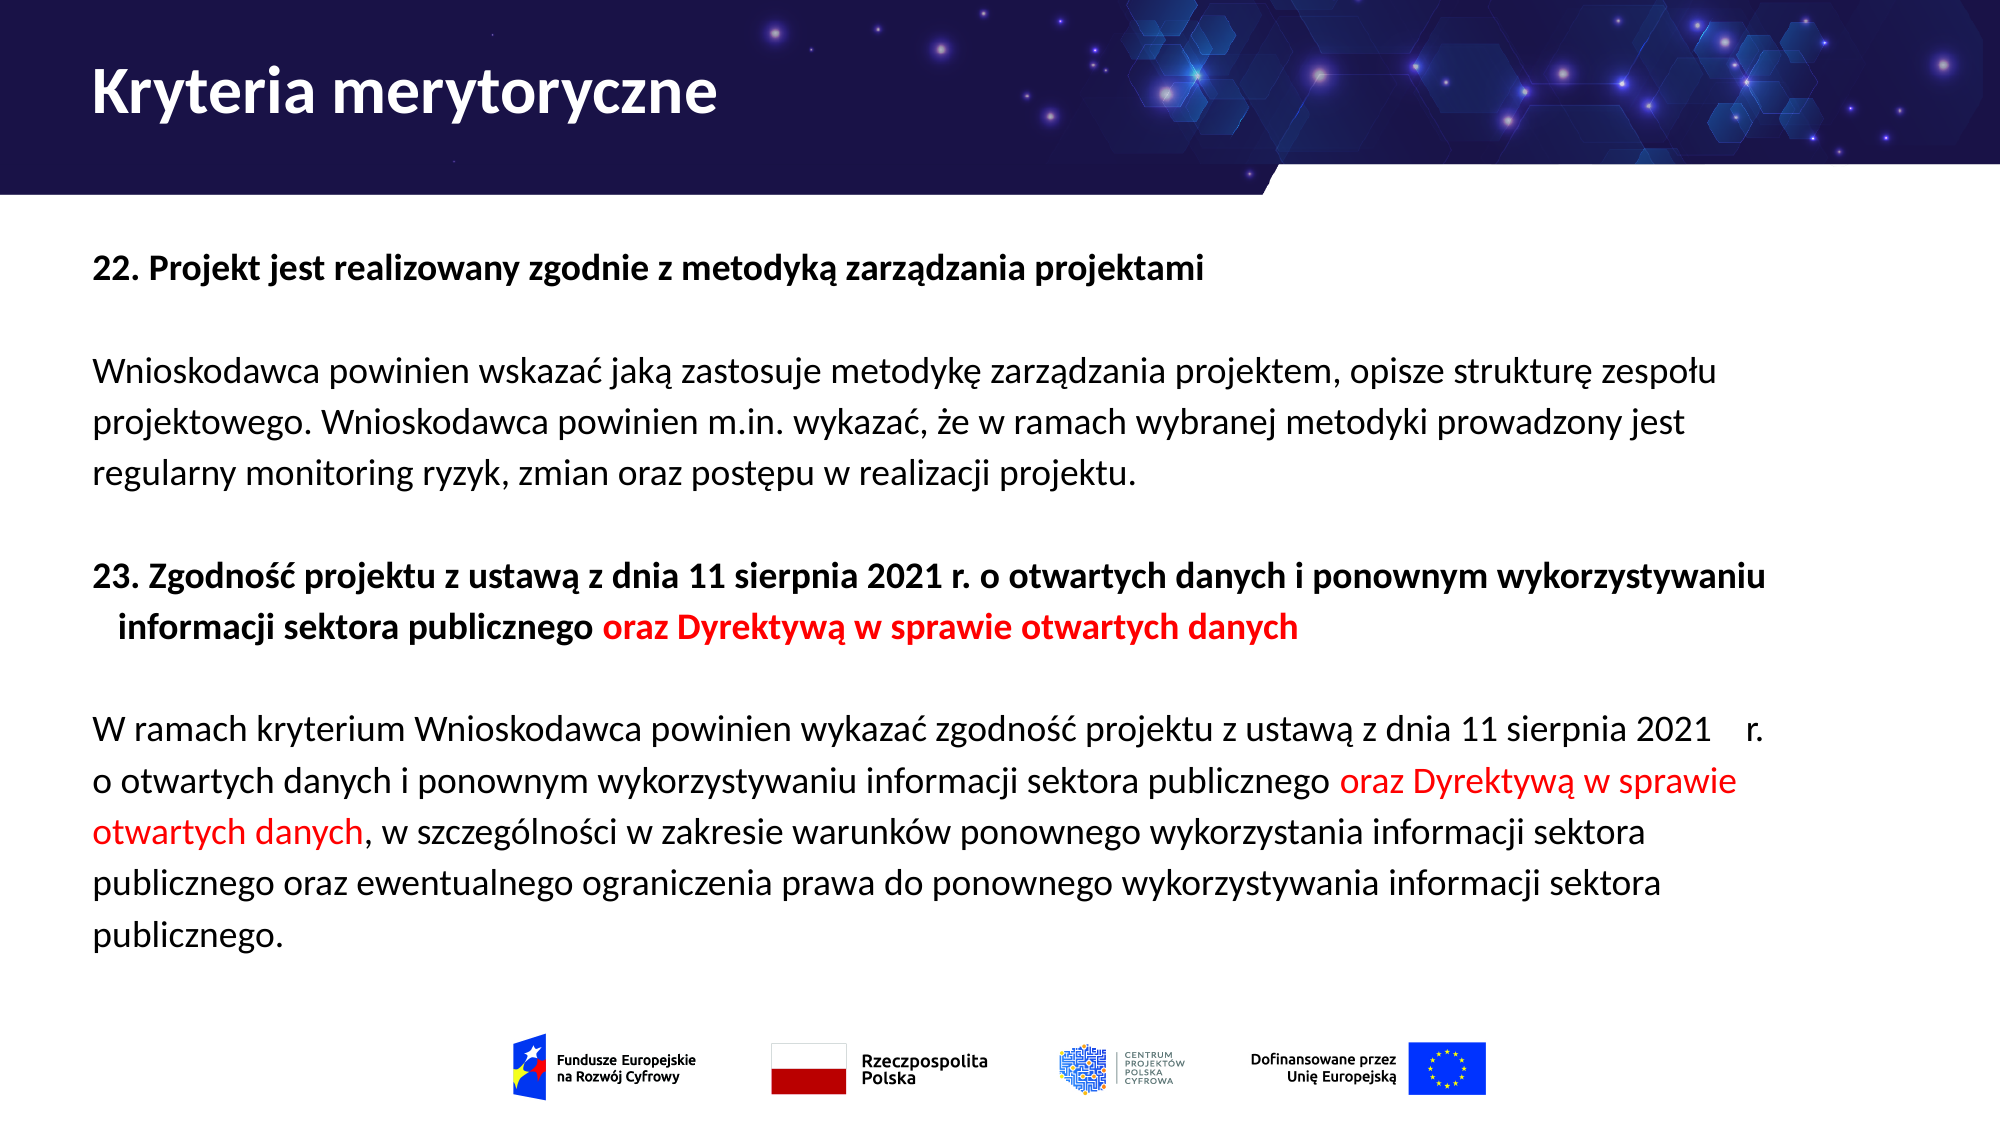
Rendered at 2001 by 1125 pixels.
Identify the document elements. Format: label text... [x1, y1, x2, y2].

title Kryteria merytoryczne [77, 46, 1863, 136]
list 22. Projekt jest realizowany zgodnie z metodyką zarządzania projektami Wnioskodawca powinien wskazać jaką zastosuje metodykę zarządzania projektem, opisze strukturę zespołu projektowego. Wnioskodawca powinien m.in. wykazać, że w ramach wybranej metodyki prowadzony jest regularny monitoring ryzyk, zmian oraz postępu w realizacji projektu. 23. Zgodność projektu z ustawą z dnia 11 sierpnia 2021 r. o otwartych danych i ponownym wykorzystywaniu informacji sektora publicznego oraz Dyrektywą w sprawie otwartych danych W ramach kryterium Wnioskodawca powinien wykazać zgodność projektu z ustawą z dnia 11 sierpnia 2021 r. o otwartych danych i ponownym wykorzystywaniu informacji sektora publicznego oraz Dyrektywą w sprawie otwartych danych, w szczególności w zakresie warunków ponownego wykorzystania informacji sektora publicznego oraz ewentualnego ograniczenia prawa do ponownego wykorzystywania informacji sektora publicznego. [77, 229, 1800, 961]
picture [491, 1011, 1509, 1122]
picture [0, 0, 2000, 195]
